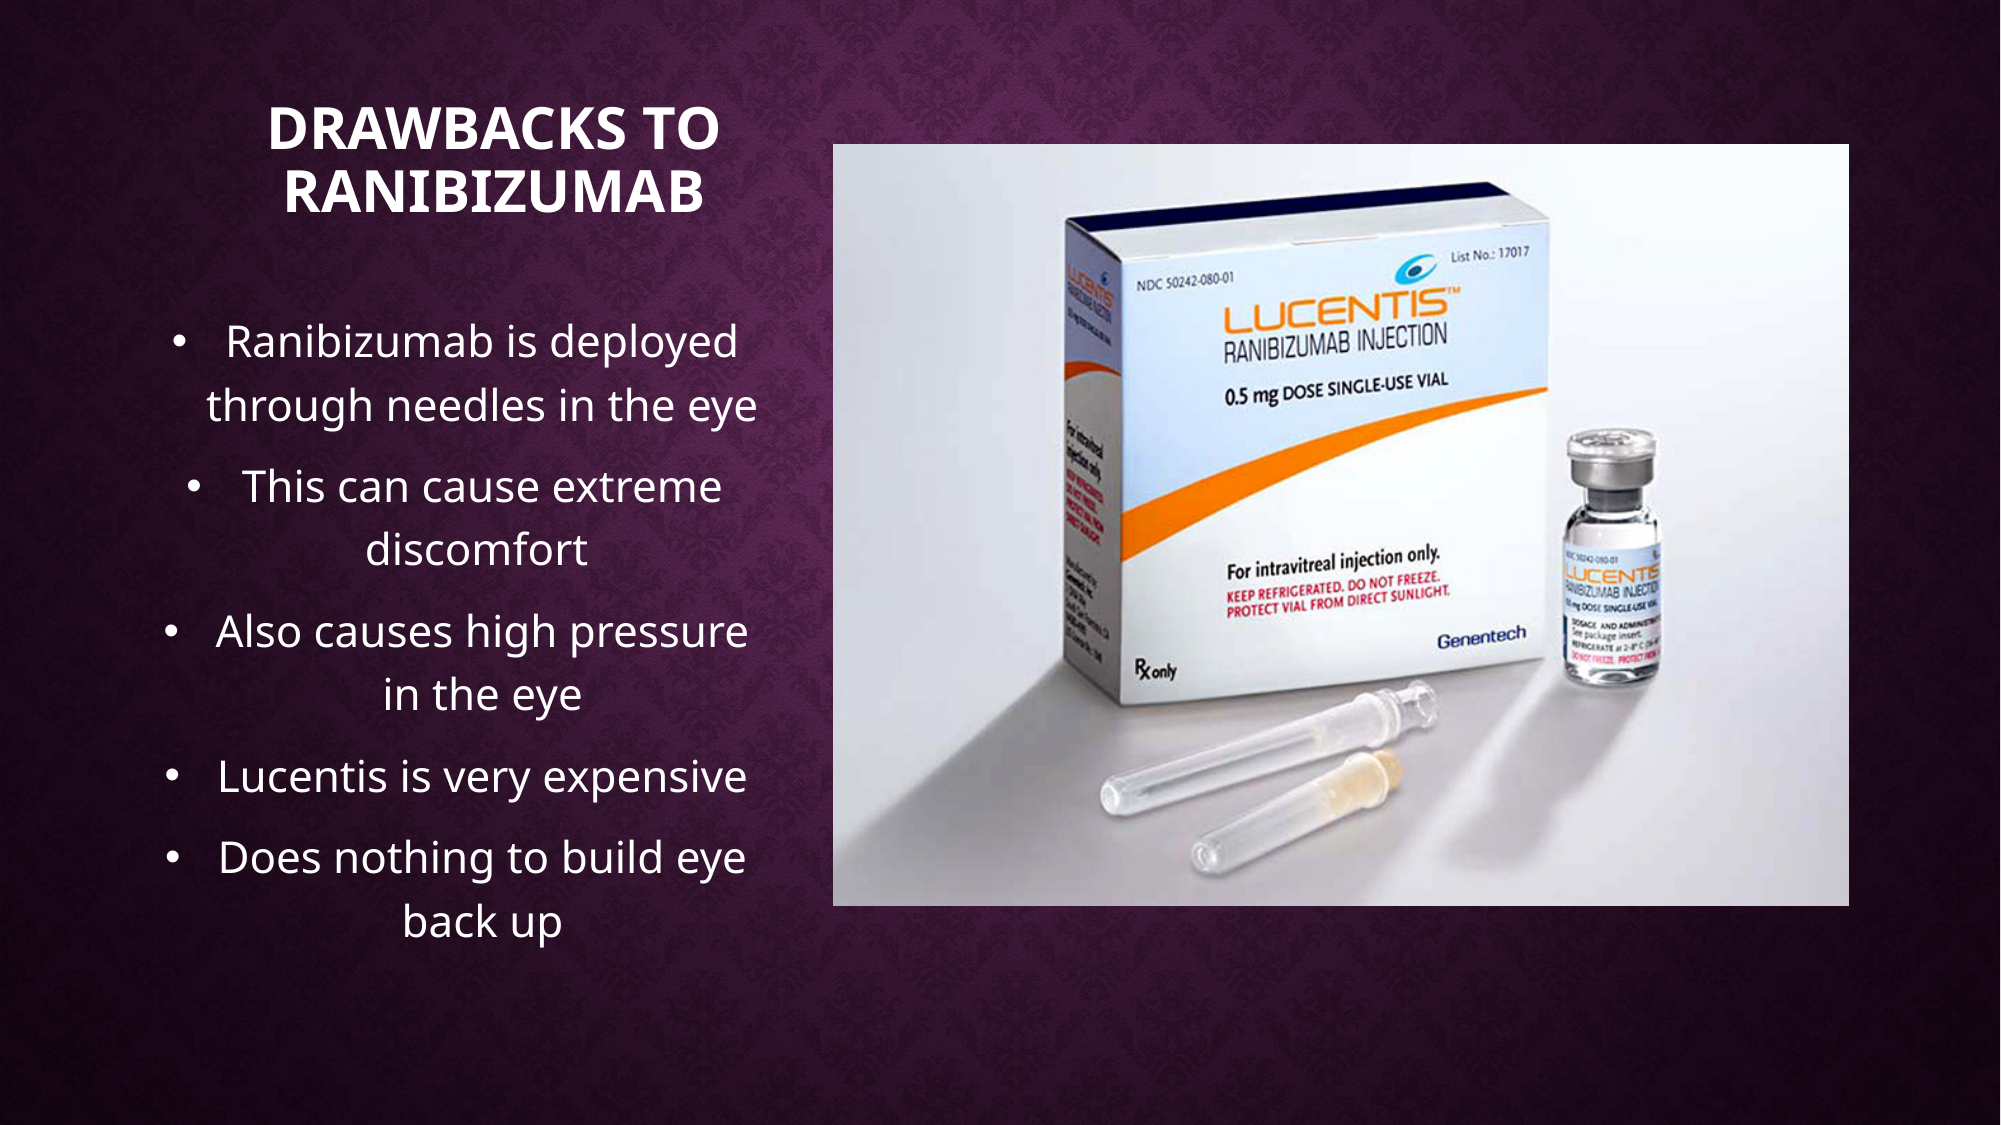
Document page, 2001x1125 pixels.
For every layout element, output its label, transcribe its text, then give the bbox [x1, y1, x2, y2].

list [832, 143, 1849, 907]
list Ranibizumab is deployed through needles in the eye This can cause extreme discomfort Also causes high pressure in the eye Lucentis is very expensive Does nothing to build eye back up [137, 295, 783, 963]
title Drawbacks to Ranibizumab [137, 75, 851, 233]
